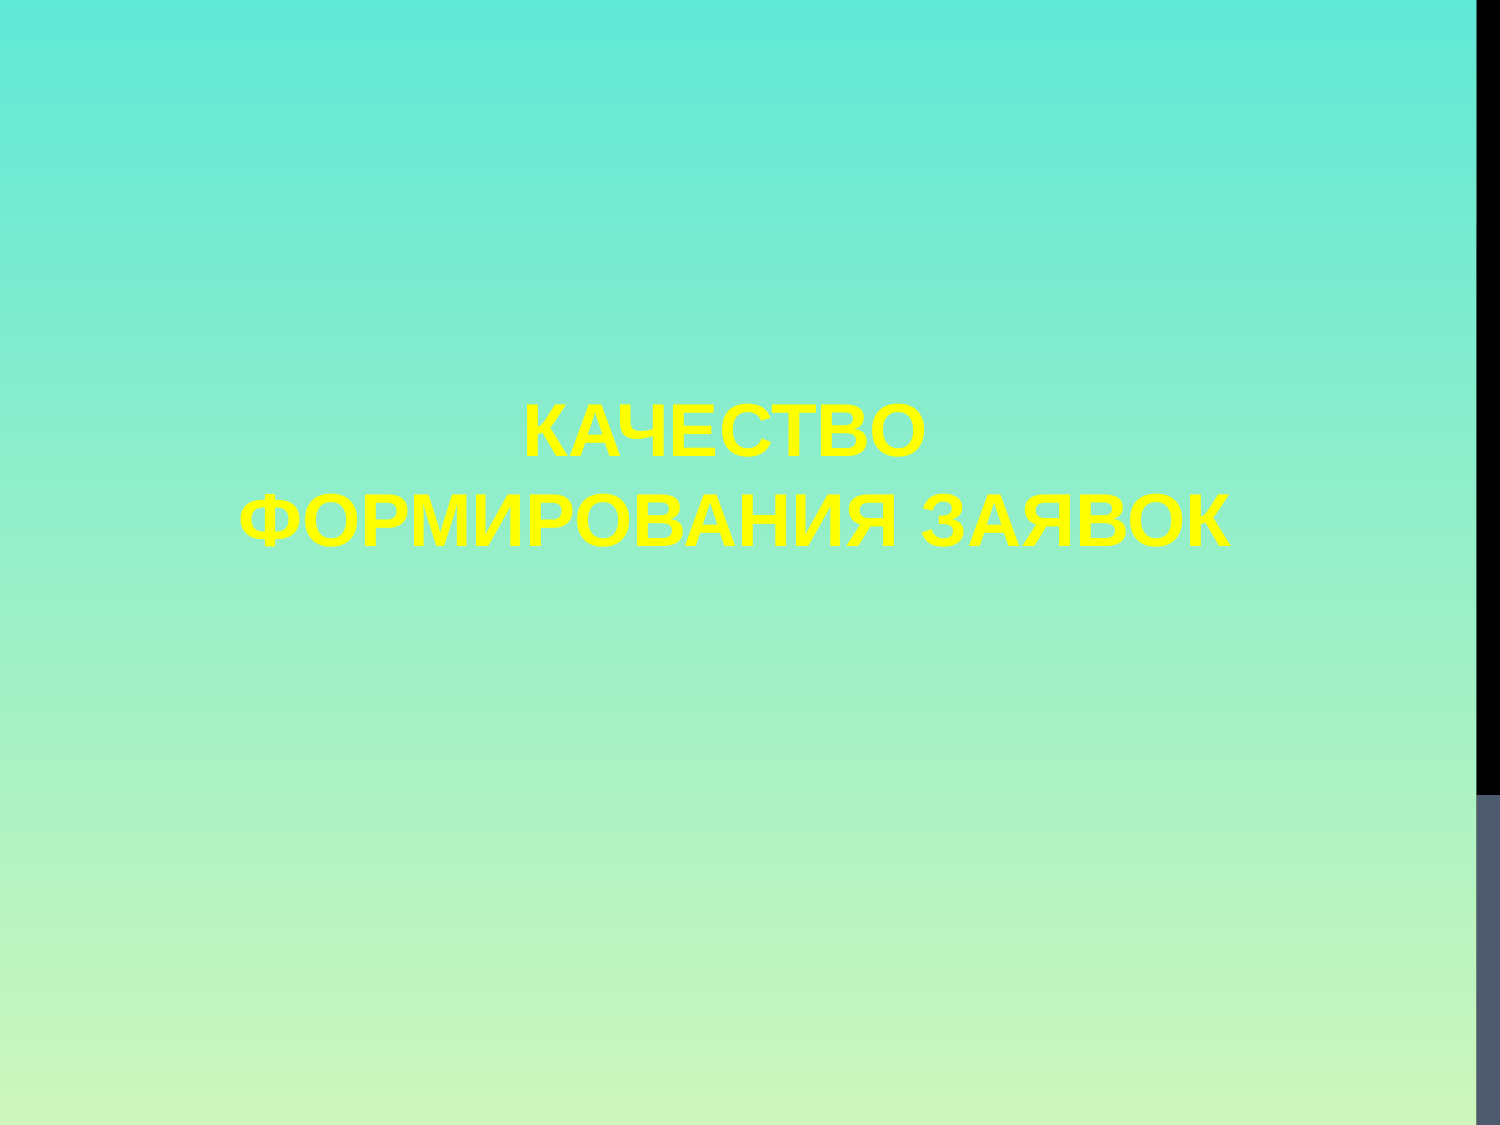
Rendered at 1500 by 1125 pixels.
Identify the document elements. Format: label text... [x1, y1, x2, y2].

text_box Качество формирования заявок [223, 373, 1248, 569]
